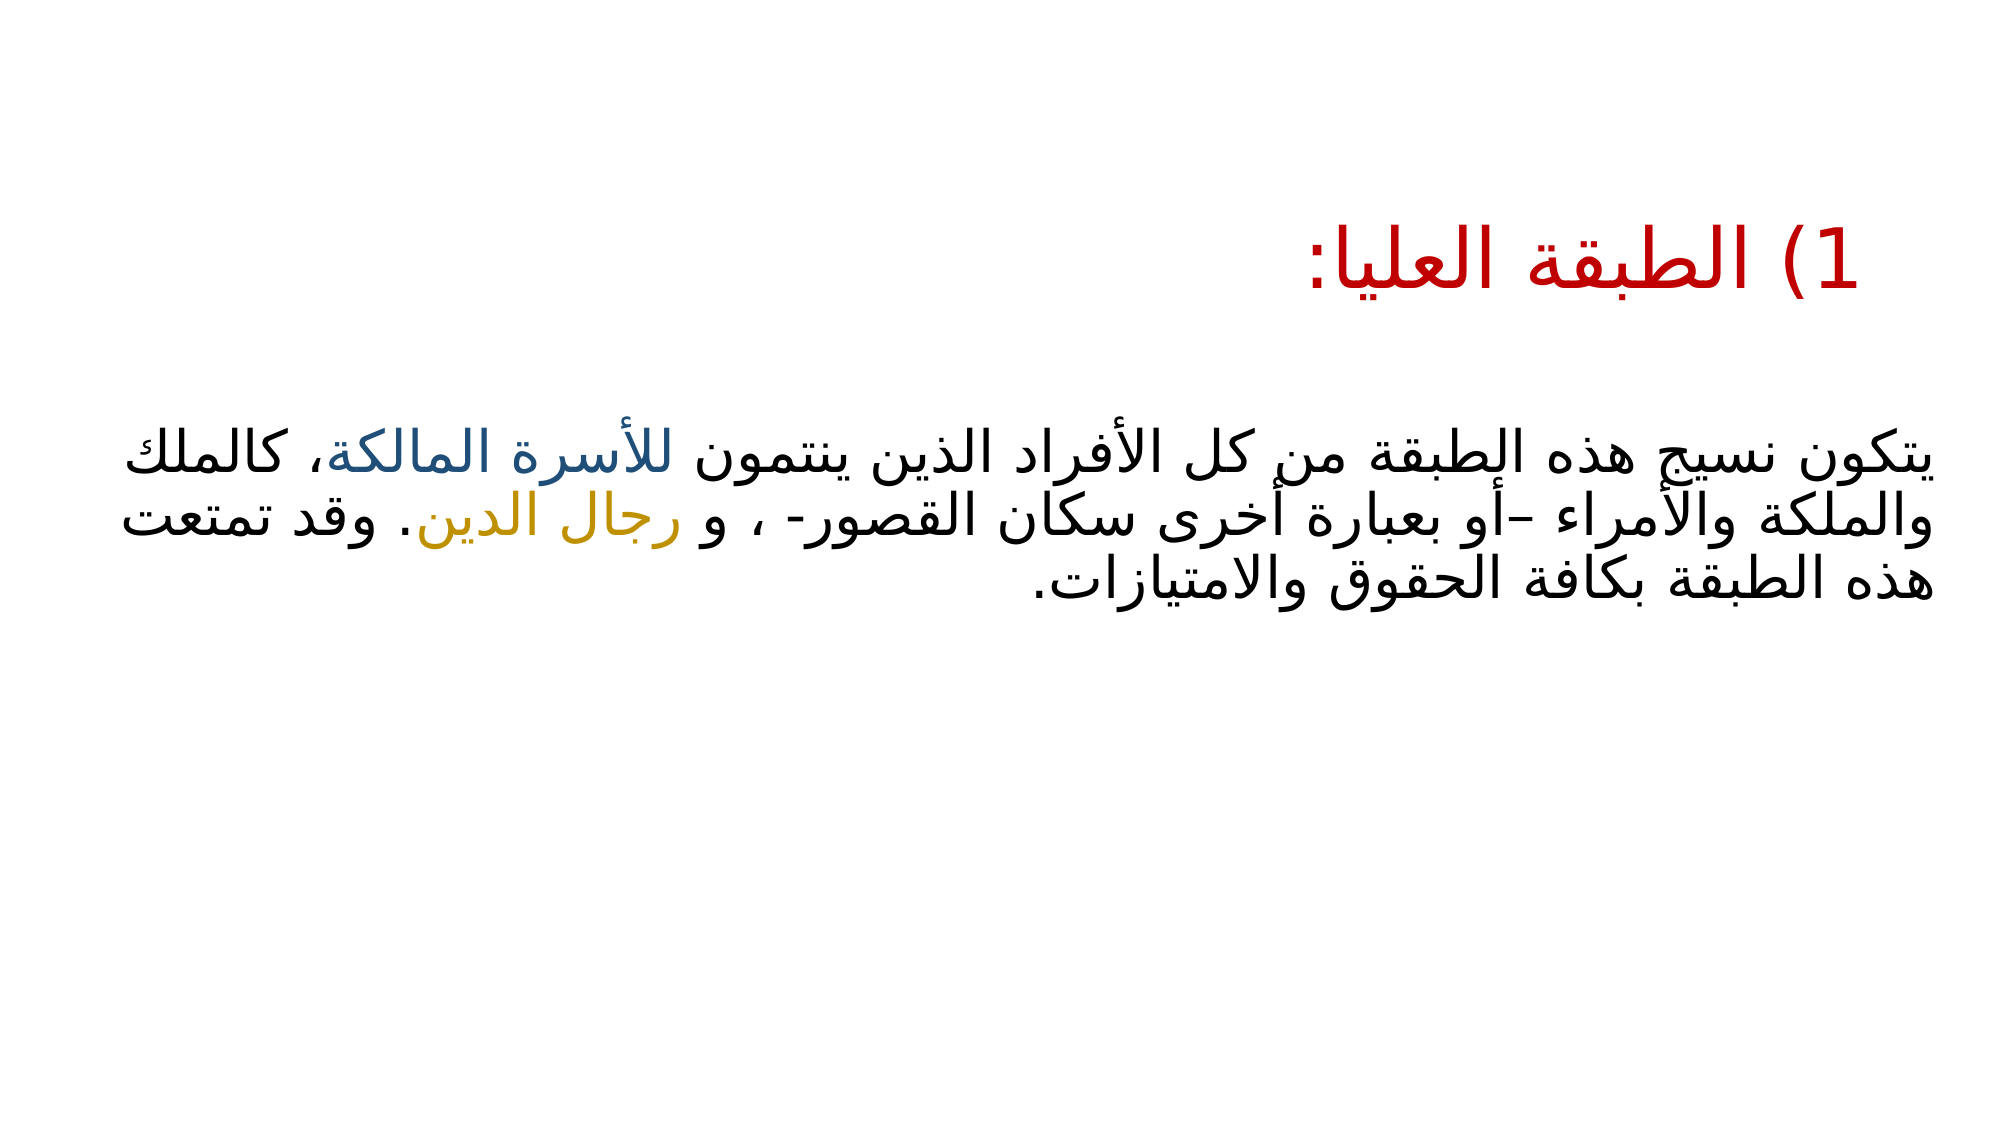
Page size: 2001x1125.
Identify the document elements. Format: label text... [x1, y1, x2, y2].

list يتكون نسيج هذه الطبقة من كل الأفراد الذين ينتمون للأسرة المالكة، كالملك والملكة والأمراء –أو بعبارة أخرى سكان القصور- ، و رجال الدين. وقد تمتعت هذه الطبقة بكافة الحقوق والامتيازات. [15, 414, 1953, 1125]
title 1) الطبقة العليا: [154, 153, 1880, 371]
